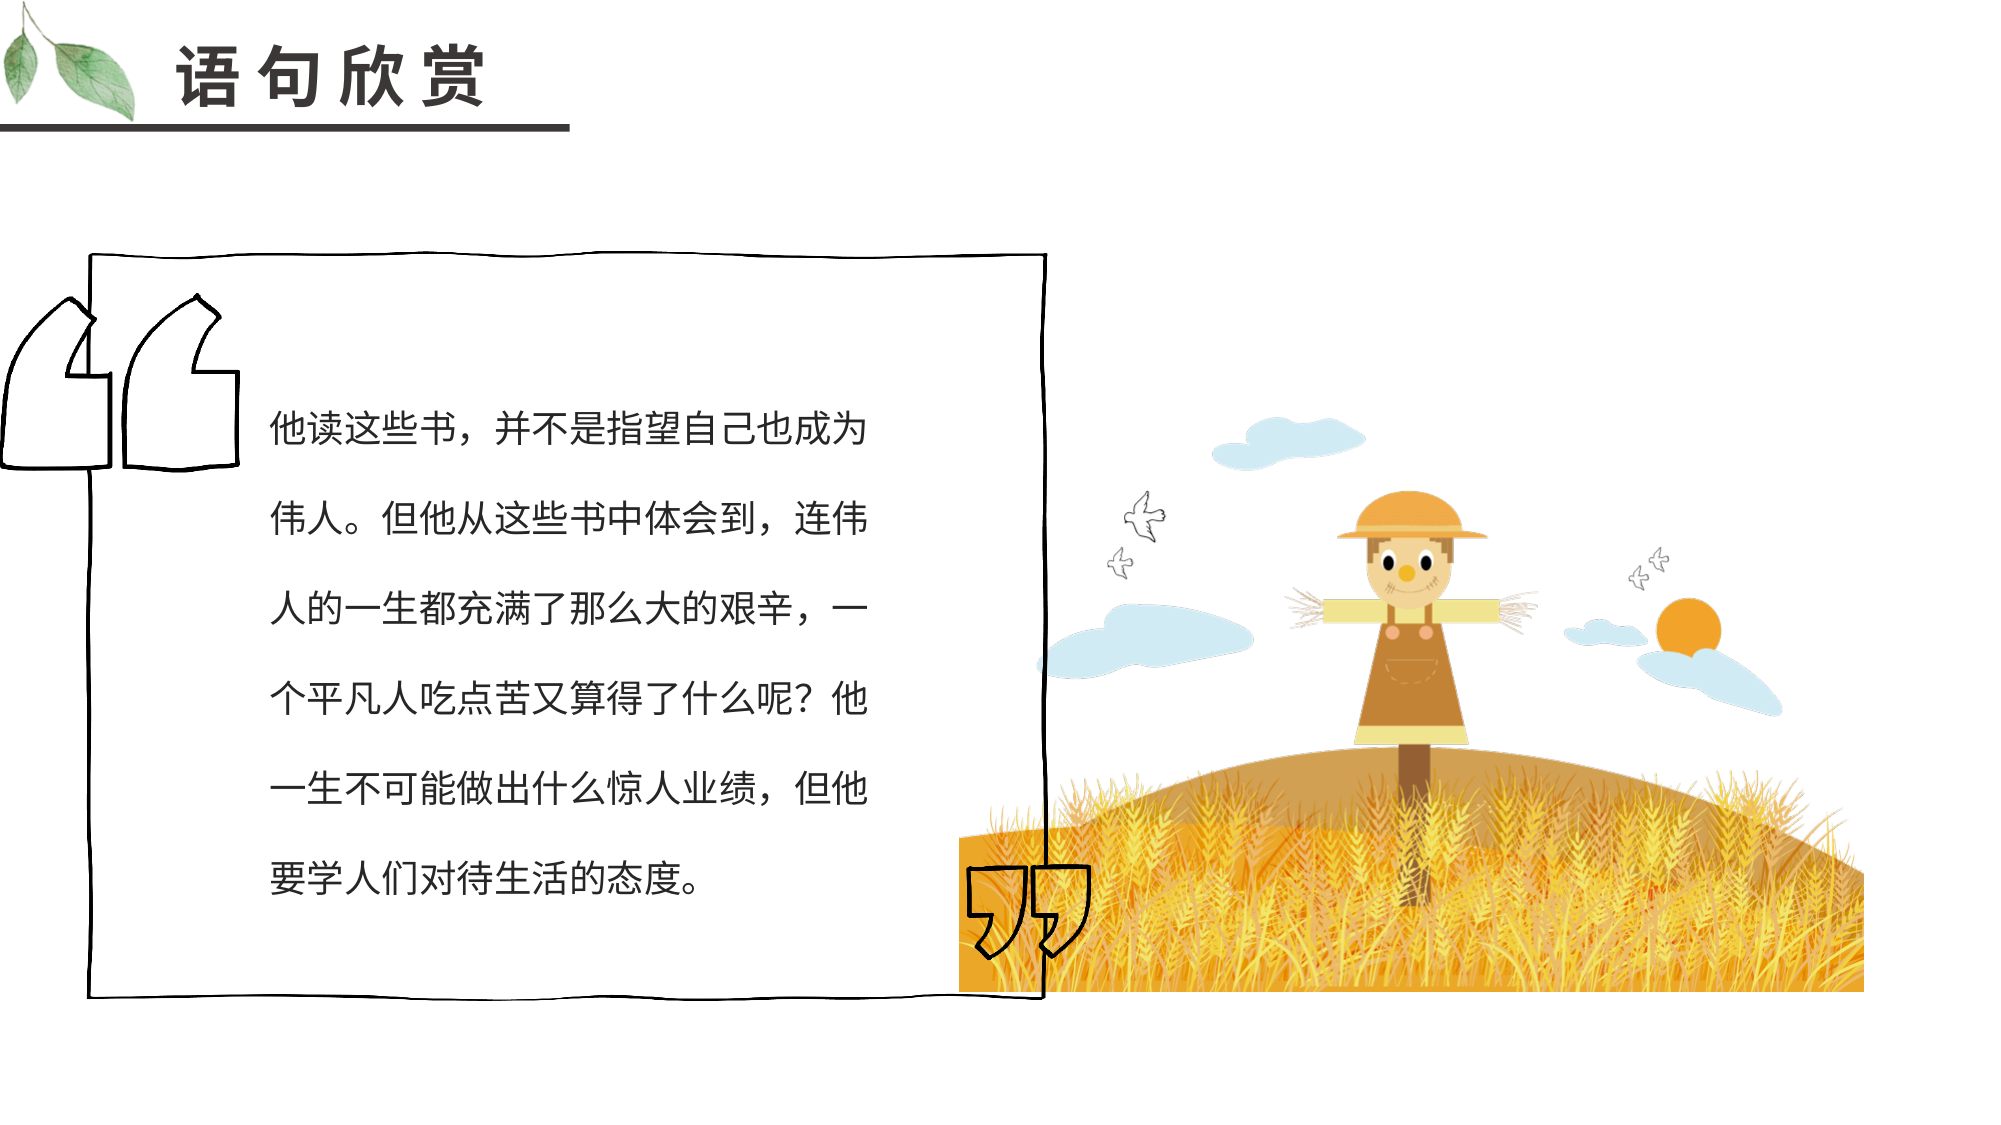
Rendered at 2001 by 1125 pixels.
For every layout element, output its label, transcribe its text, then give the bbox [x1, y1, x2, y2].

picture [0, 251, 1864, 1001]
text_box 语 句 欣 赏 [159, 27, 503, 123]
picture [0, 0, 140, 123]
text_box [0, 123, 571, 133]
